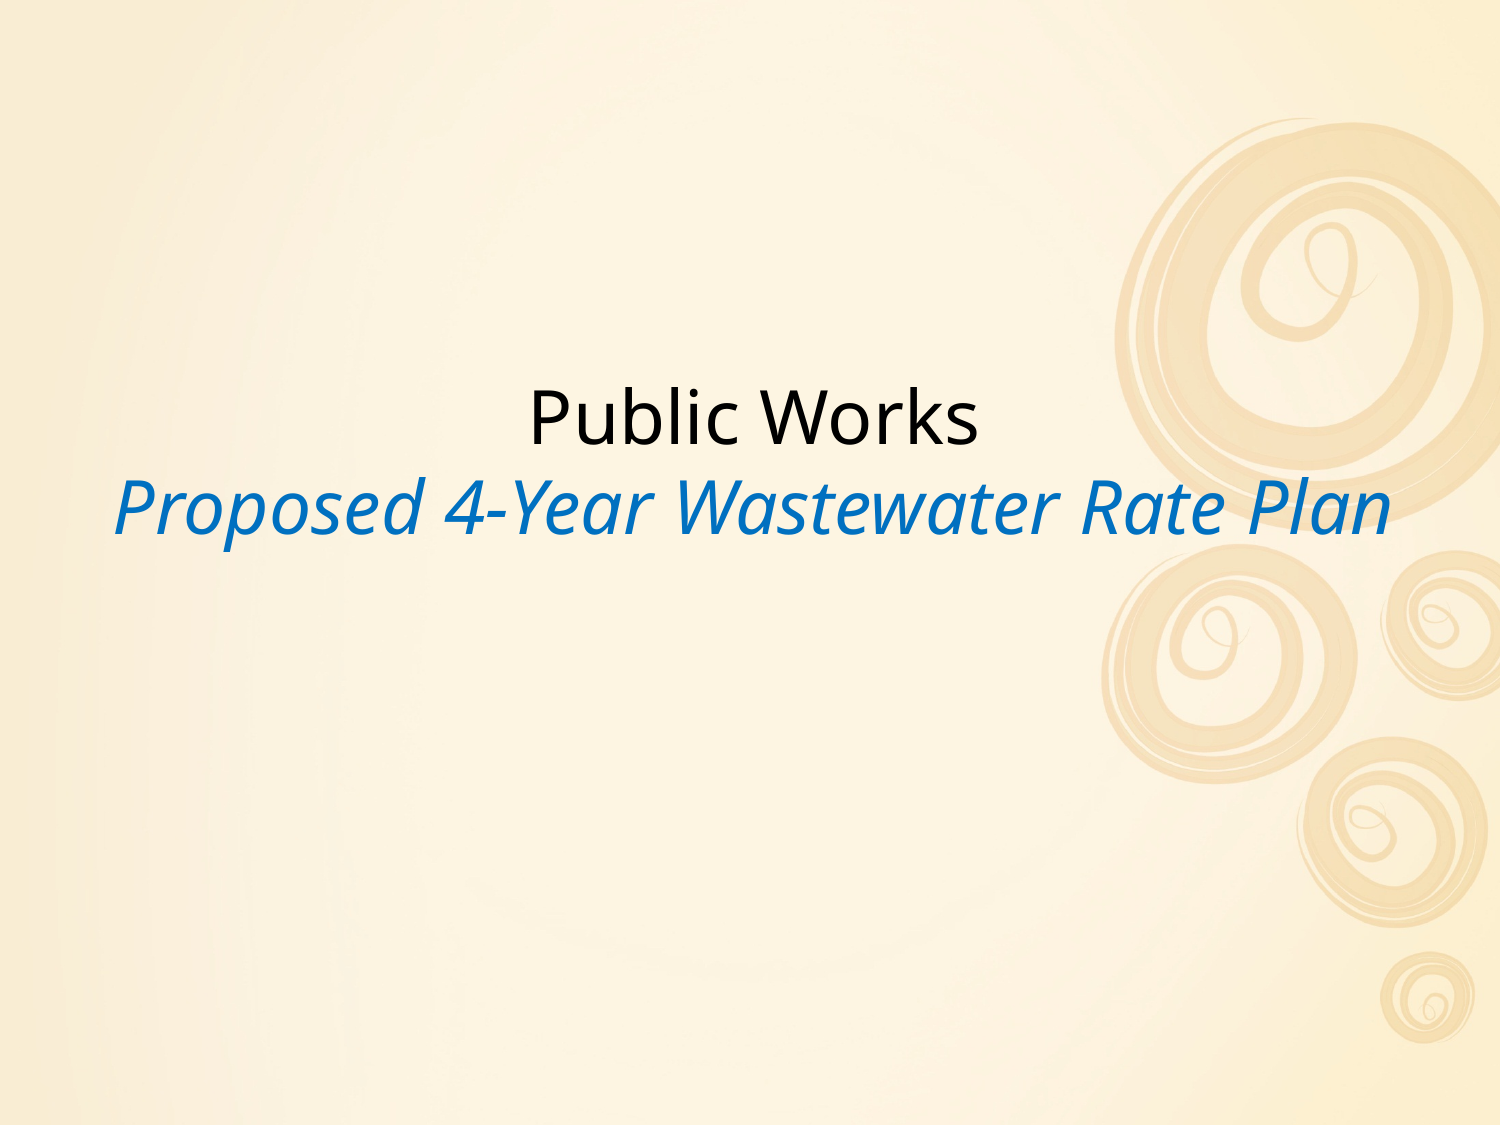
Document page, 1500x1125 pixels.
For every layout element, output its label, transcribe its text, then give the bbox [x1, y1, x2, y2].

text_box [2, 260, 1500, 503]
picture [0, 0, 1500, 1125]
text_box Public Works Proposed 4-Year Wastewater Rate Plan [4, 362, 1500, 488]
